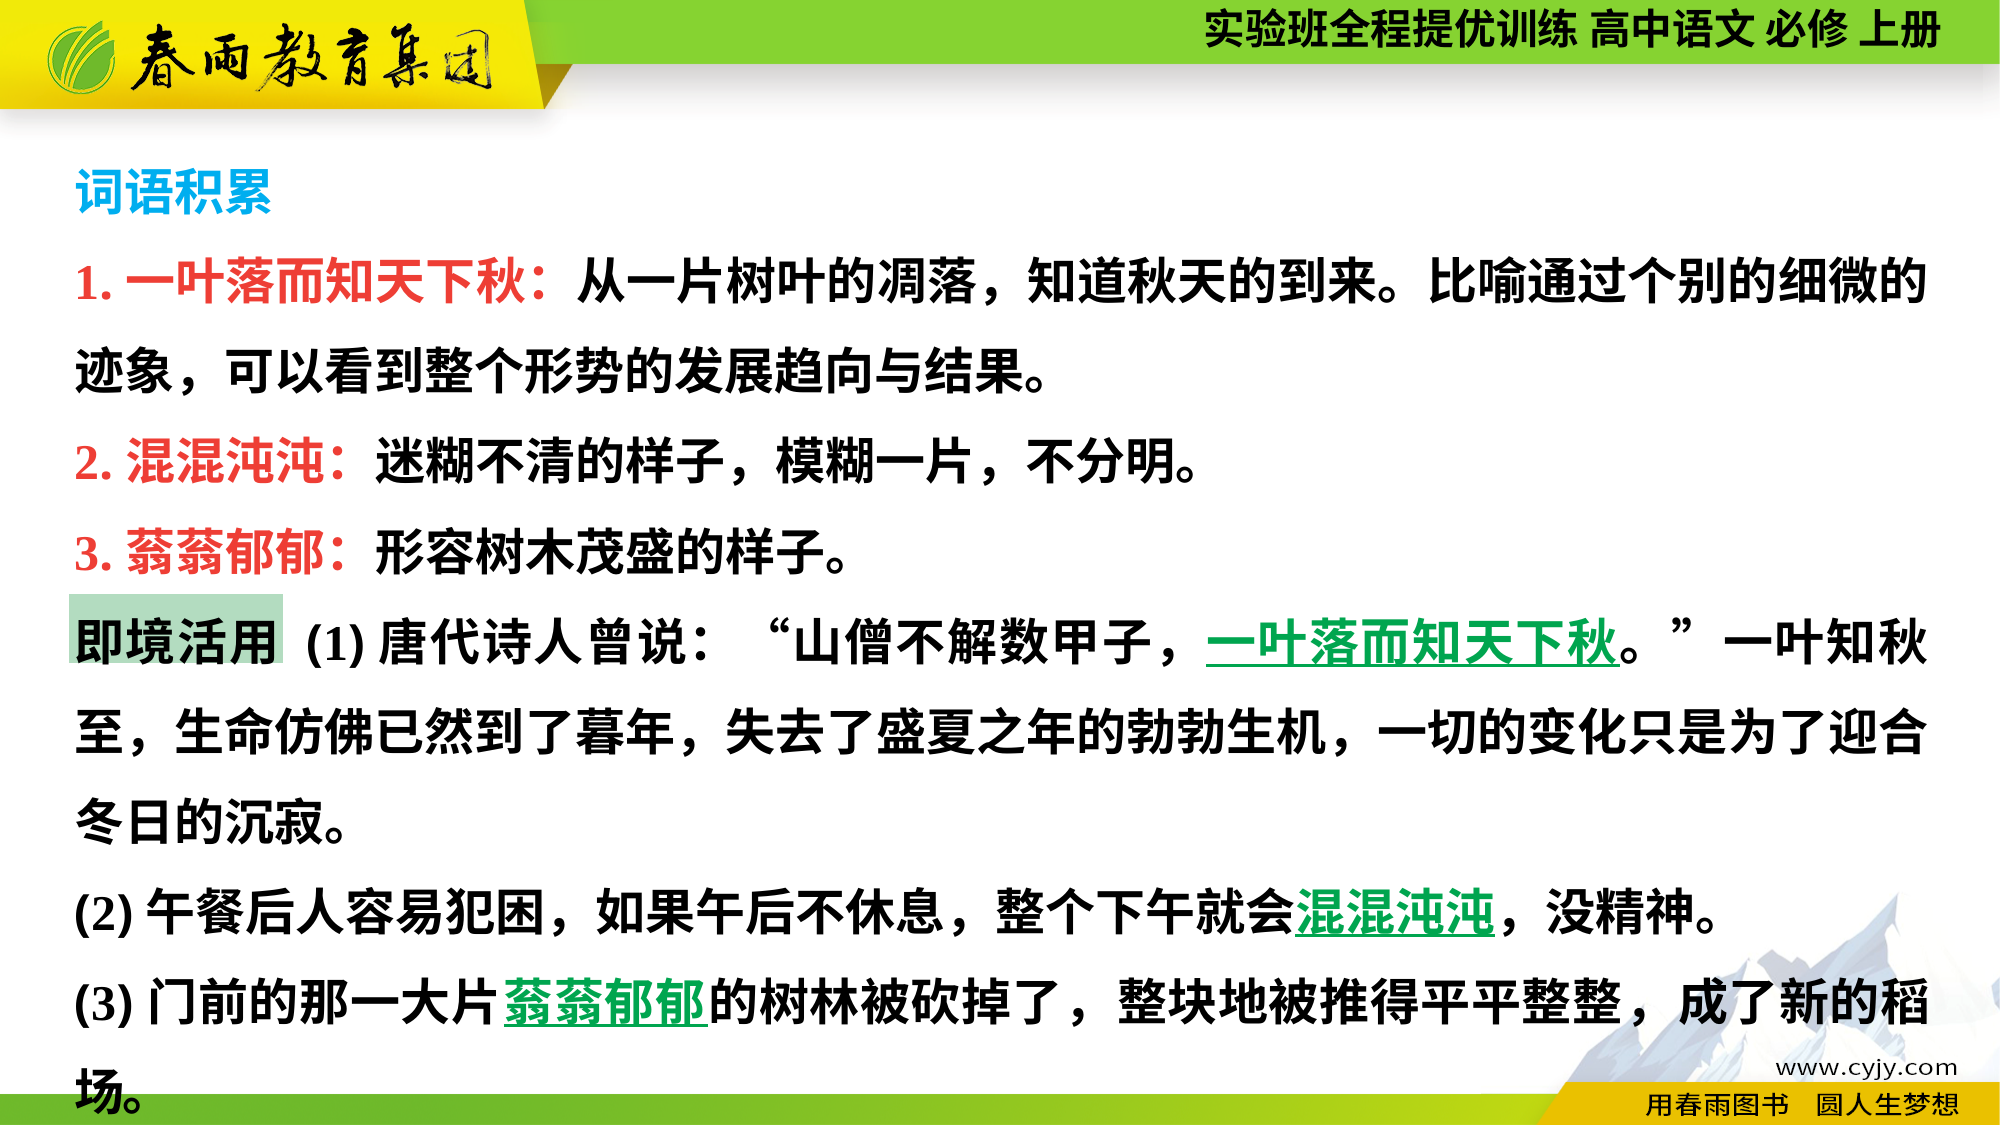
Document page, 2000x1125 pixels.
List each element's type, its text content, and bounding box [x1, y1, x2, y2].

picture [0, 0, 2000, 1125]
list 词语积累 1.一叶落而知天下秋：从一片树叶的凋落，知道秋天的到来。比喻通过个别的细微的迹象，可以看到整个形势的发展趋向与结果。 2.混混沌沌：迷糊不清的样子，模糊一片，不分明。 3.蓊蓊郁郁：形容树木茂盛的样子。 即境活用 (1)唐代诗人曾说：“山僧不解数甲子，一叶落而知天下秋。”一叶知秋至，生命仿佛已然到了暮年，失去了盛夏之年的勃勃生机，一切的变化只是为了迎合冬日的沉寂。 (2)午餐后人容易犯困，如果午后不休息，整个下午就会混混沌沌，没精神。 (3)门前的那一大片蓊蓊郁郁的树林被砍掉了，整块地被推得平平整整，成了新的稻场。 [59, 122, 1944, 1035]
